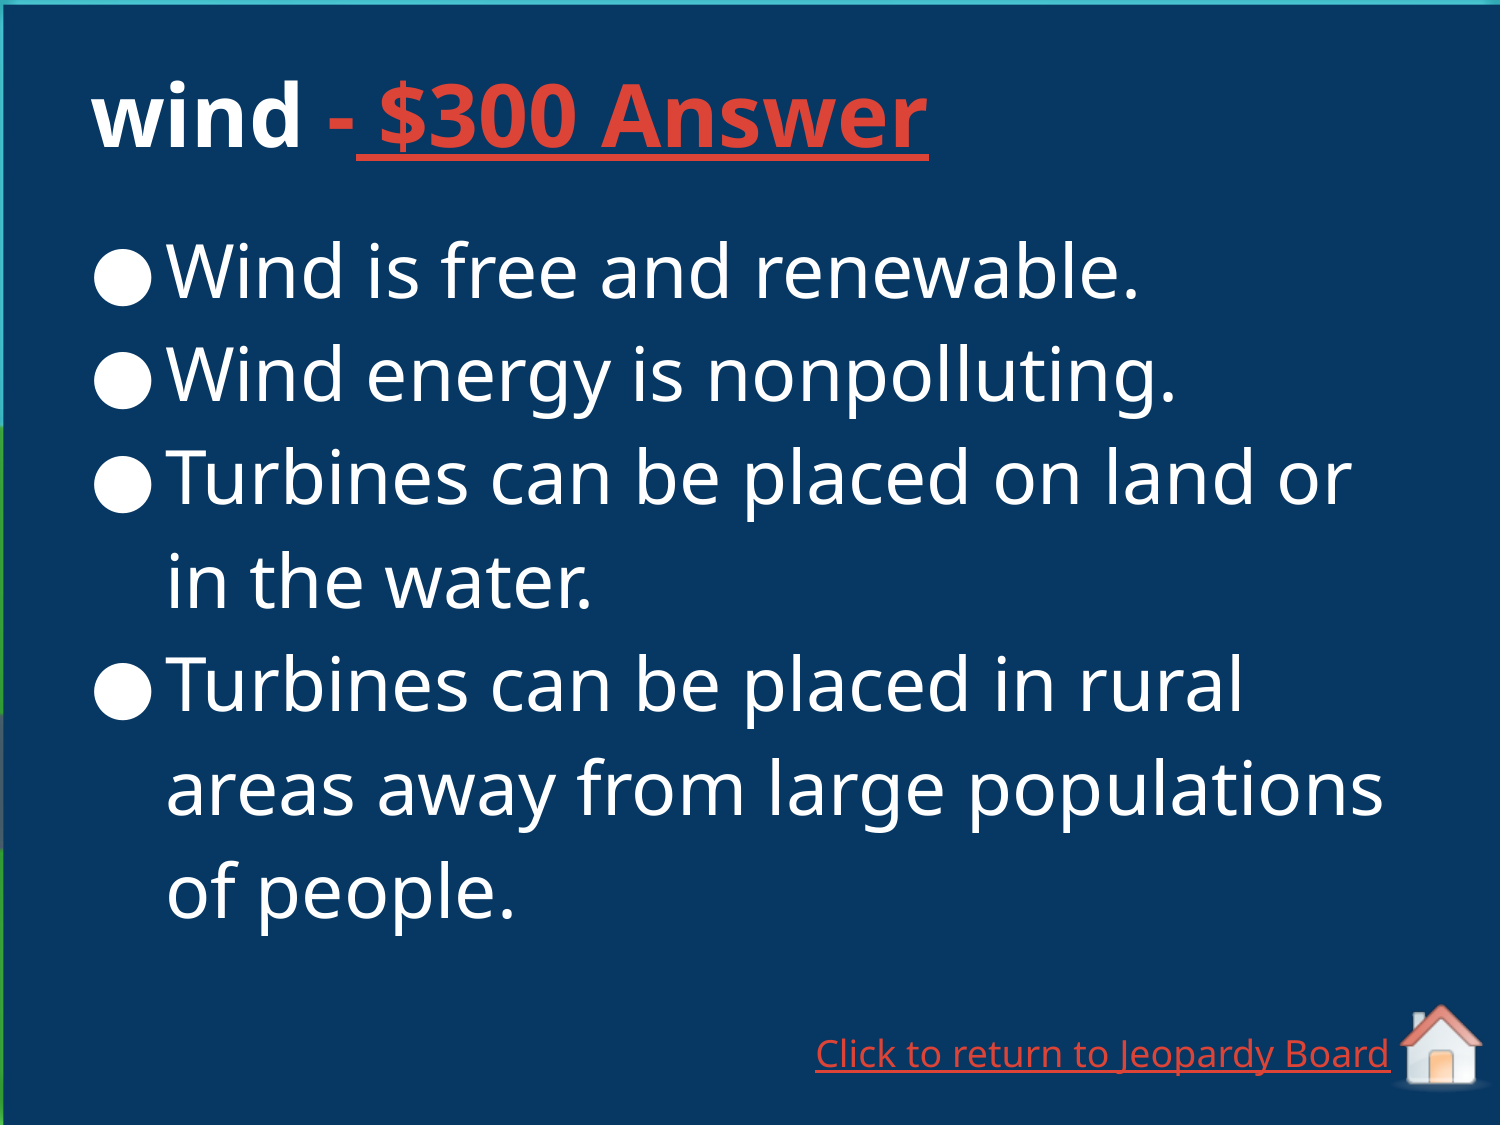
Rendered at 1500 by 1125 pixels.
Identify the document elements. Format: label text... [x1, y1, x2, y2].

picture [1391, 993, 1492, 1095]
list Wind is free and renewable. Wind energy is nonpolluting. Turbines can be placed on land or in the water. Turbines can be placed in rural areas away from large populations of people. [75, 169, 1425, 976]
text_box [3, 4, 1500, 1125]
text_box Click to return to Jeopardy Board [790, 993, 1416, 1117]
title wind - $300 Answer [75, 45, 1425, 169]
picture [0, 0, 1500, 1125]
